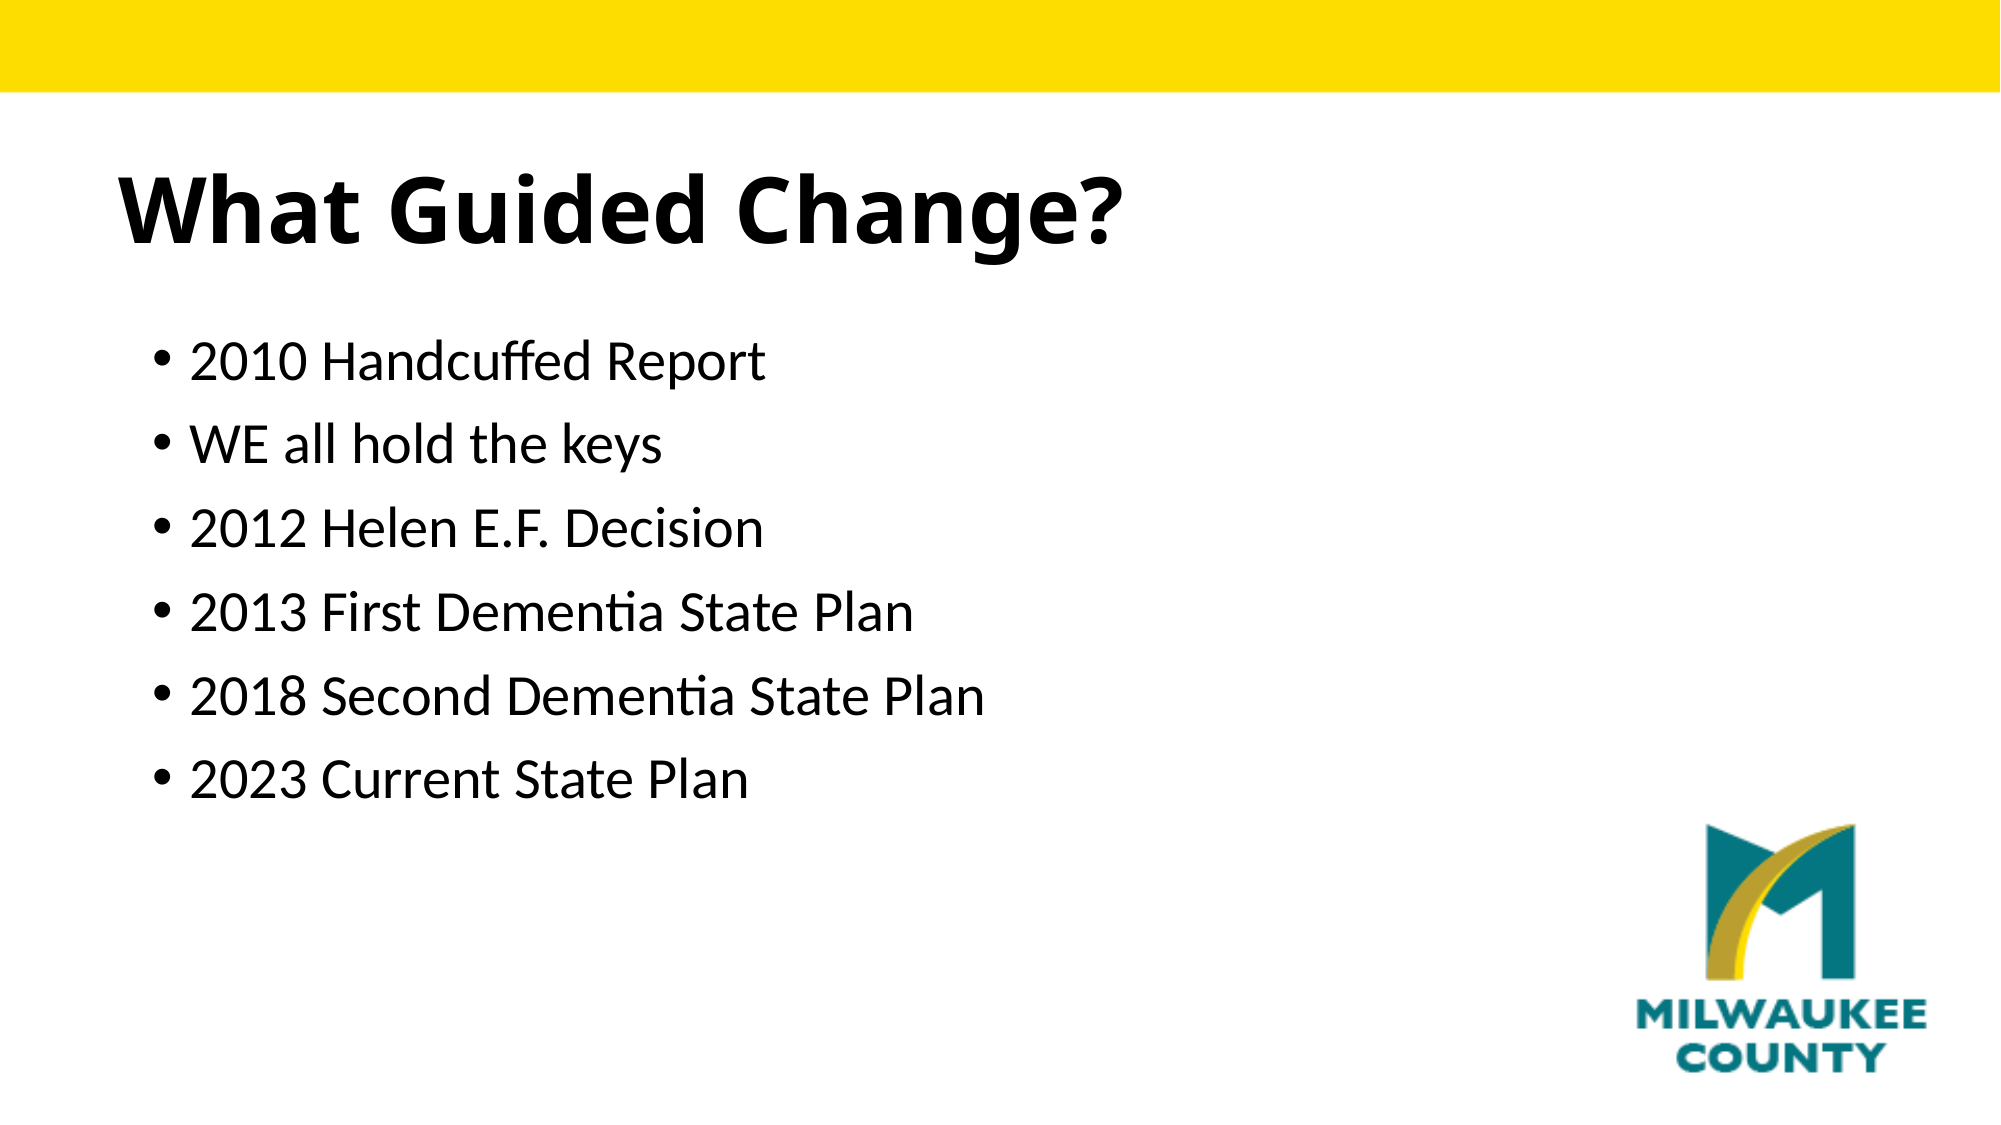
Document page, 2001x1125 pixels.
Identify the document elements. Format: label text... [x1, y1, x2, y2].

list 2010 Handcuffed Report WE all hold the keys 2012 Helen E.F. Decision 2013 First Dementia State Plan 2018 Second Dementia State Plan 2023 Current State Plan [137, 322, 1863, 1036]
title What Guided Change? [103, 104, 1829, 323]
picture [0, 0, 2000, 1125]
